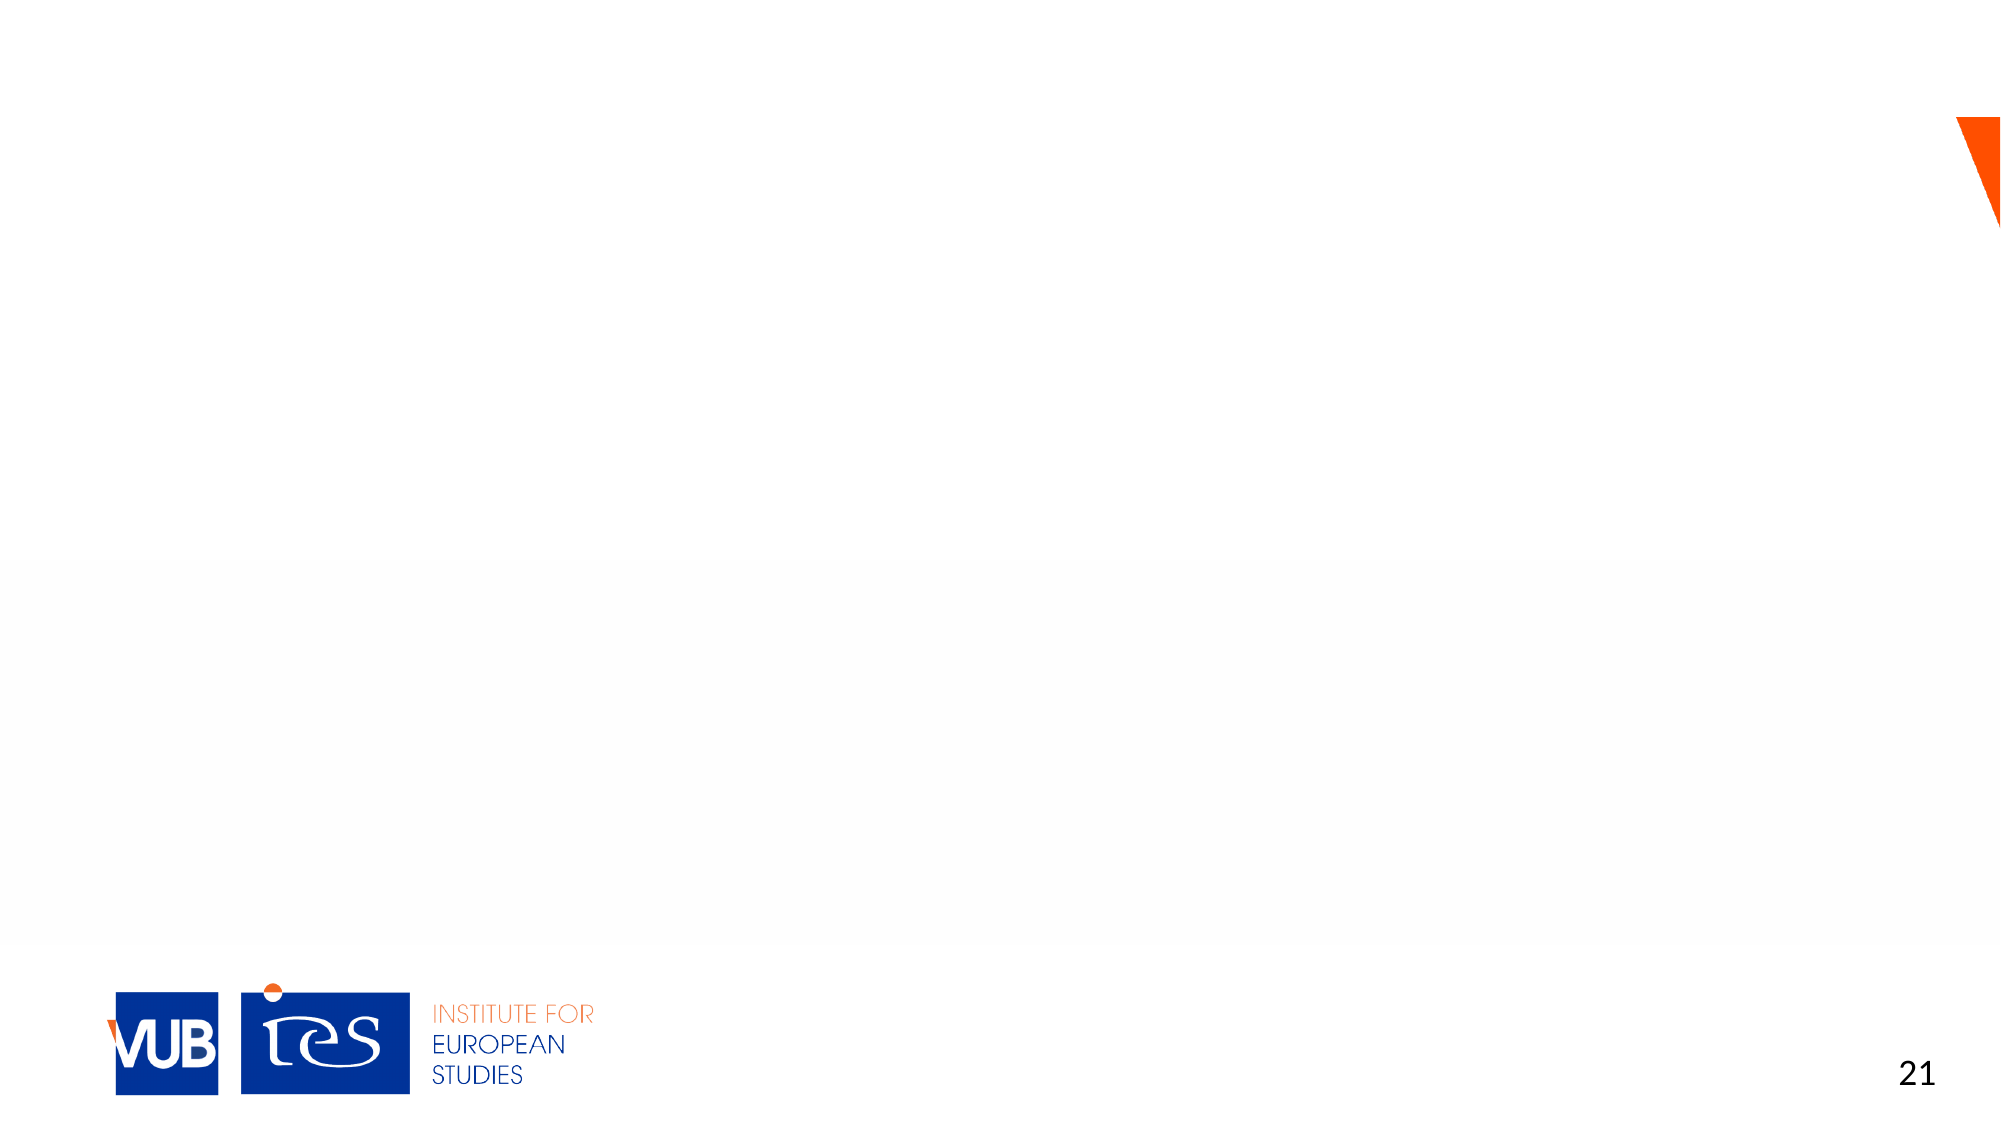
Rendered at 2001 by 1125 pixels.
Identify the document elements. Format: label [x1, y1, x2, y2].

picture [89, 962, 651, 1124]
picture [1956, 117, 2001, 235]
